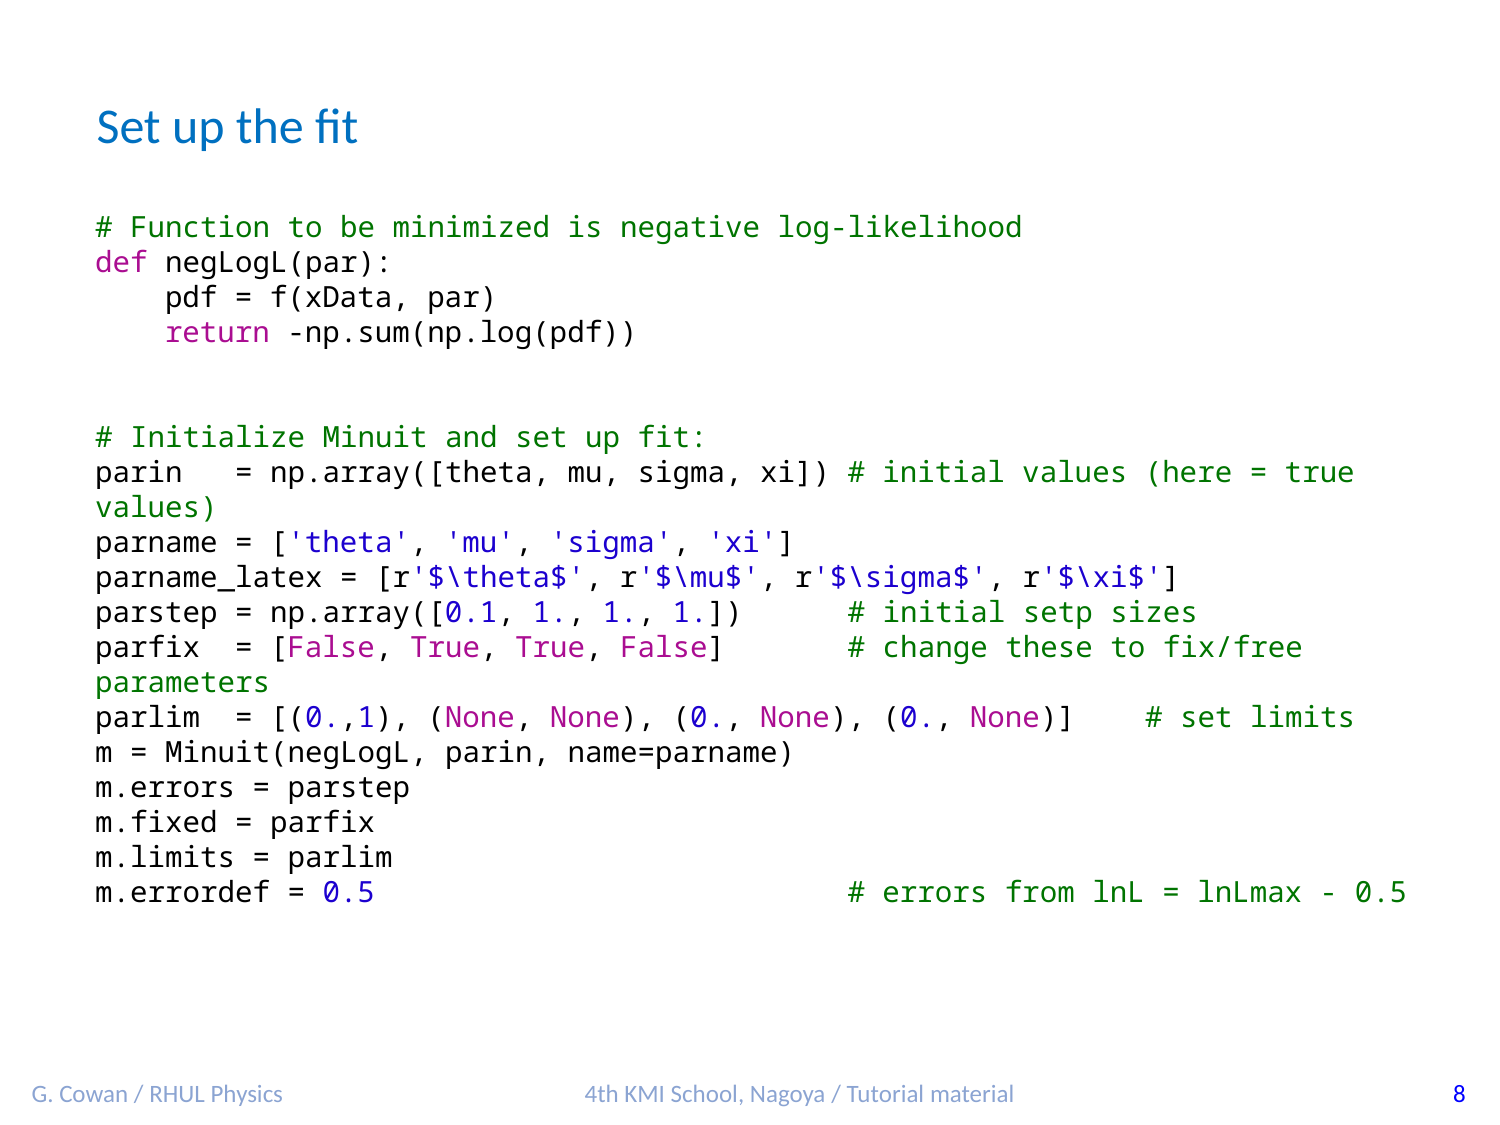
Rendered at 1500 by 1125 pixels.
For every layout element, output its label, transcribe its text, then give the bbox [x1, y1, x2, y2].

footer 4th KMI School, Nagoya / Tutorial material [338, 1062, 1262, 1123]
slide_number G. Cowan / RHUL Physics [16, 1062, 338, 1123]
text_box # Function to be minimized is negative log-likelihood def negLogL(par): pdf = f(xData, par) return -np.sum(np.log(pdf)) # Initialize Minuit and set up fit: parin = np.array([theta, mu, sigma, xi]) # initial values (here = true values) parname = ['theta', 'mu', 'sigma', 'xi'] parname_latex = [r'$\theta$', r'$\mu$', r'$\sigma$', r'$\xi$'] parstep = np.array([0.1, 1., 1., 1.]) # initial setp sizes parfix = [False, True, True, False] # change these to fix/free parameters parlim = [(0.,1), (None, None), (0., None), (0., None)] # set limits m = Minuit(negLogL, parin, name=parname) m.errors = parstep m.fixed = parfix m.limits = parlim m.errordef = 0.5 # errors from lnL = lnLmax - 0.5 [80, 201, 1455, 916]
text_box Set up the fit [81, 85, 374, 161]
slide_number 8 [1262, 1062, 1481, 1123]
